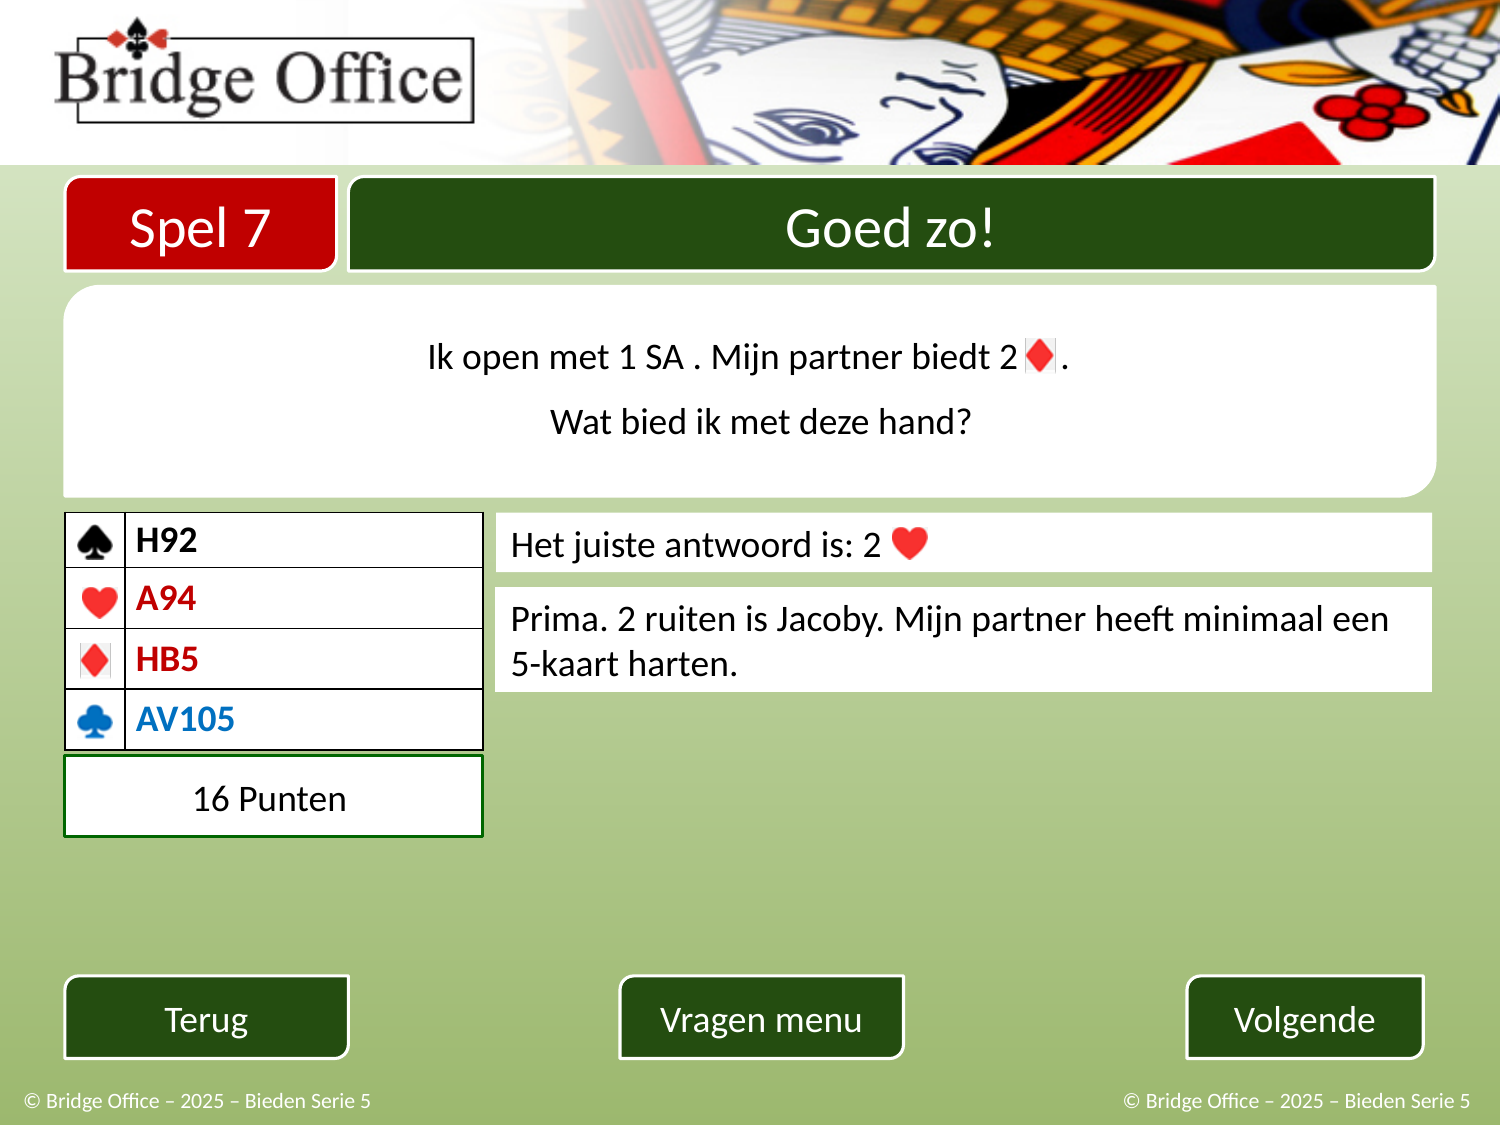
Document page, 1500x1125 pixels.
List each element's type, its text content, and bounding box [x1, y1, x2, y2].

text_box © Bridge Office – 2025 – Bieden Serie 5 [8, 1079, 393, 1121]
table_header H92 [126, 513, 482, 567]
picture [77, 703, 114, 740]
picture [892, 527, 928, 560]
text_box [63, 284, 1437, 498]
picture [0, 0, 1500, 166]
table_header [66, 513, 124, 567]
text_box Ik open met 1 SA . Mijn partner biedt 2 . [394, 324, 1104, 385]
table_cell AV105 [126, 690, 482, 749]
text_box Het juiste antwoord is: 2 [496, 512, 1433, 573]
text_box Wat bied ik met deze hand? [528, 389, 995, 450]
table_cell [66, 568, 124, 628]
picture [77, 524, 114, 561]
text_box Goed zo! [346, 179, 1437, 273]
text_box Vragen menu [618, 974, 906, 1061]
text_box Terug [63, 974, 350, 1061]
text_box Prima. 2 ruiten is Jacoby. Mijn partner heeft minimaal een 5-kaart harten. [495, 587, 1432, 692]
picture [77, 643, 114, 679]
text_box Spel 7 [63, 179, 339, 273]
text_box 16 Punten [63, 754, 484, 838]
table_cell HB5 [126, 629, 482, 688]
table_cell A94 [126, 568, 482, 628]
table_cell [66, 690, 124, 749]
picture [82, 586, 118, 619]
picture [1022, 338, 1059, 374]
text_box © Bridge Office – 2025 – Bieden Serie 5 [1107, 1079, 1500, 1121]
text_box Volgende [1185, 974, 1425, 1061]
table_cell [66, 629, 124, 688]
